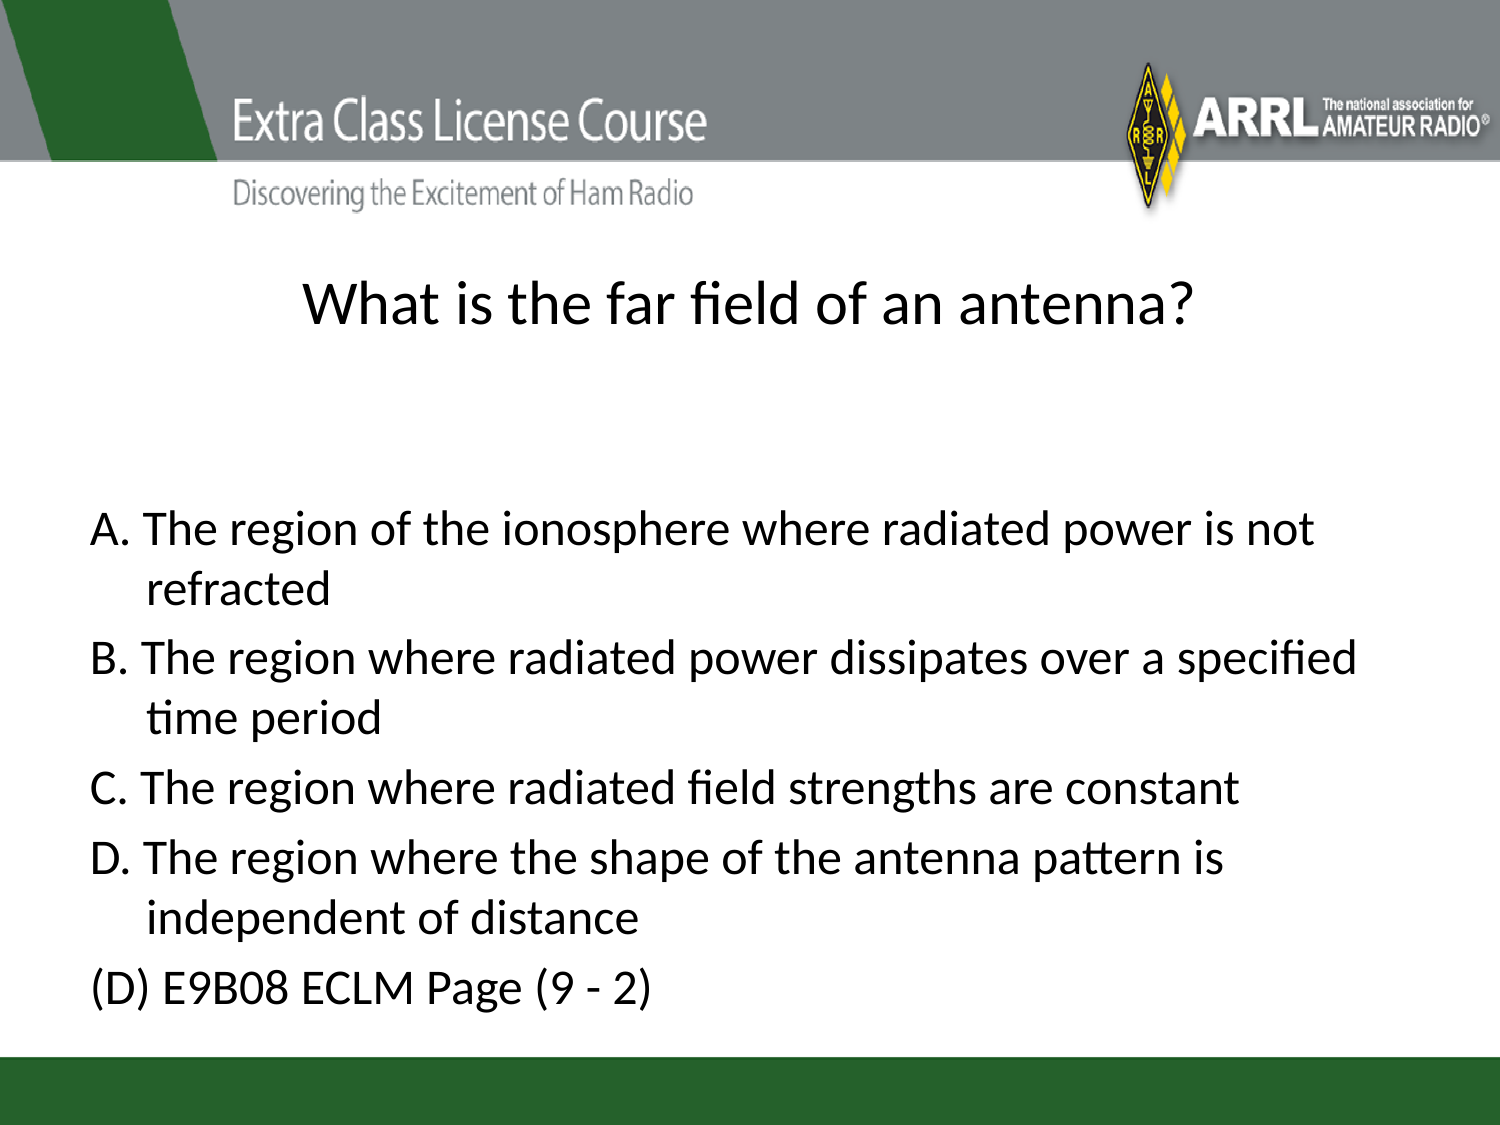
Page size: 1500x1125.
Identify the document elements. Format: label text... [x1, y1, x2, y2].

list A. The region of the ionosphere where radiated power is not refracted B. The region where radiated power dissipates over a specified time period C. The region where radiated field strengths are constant D. The region where the shape of the antenna pattern is independent of distance (D) E9B08 ECLM Page (9 - 2) [75, 487, 1425, 1005]
picture [0, 0, 1500, 1125]
title What is the far field of an antenna? [75, 254, 1425, 435]
